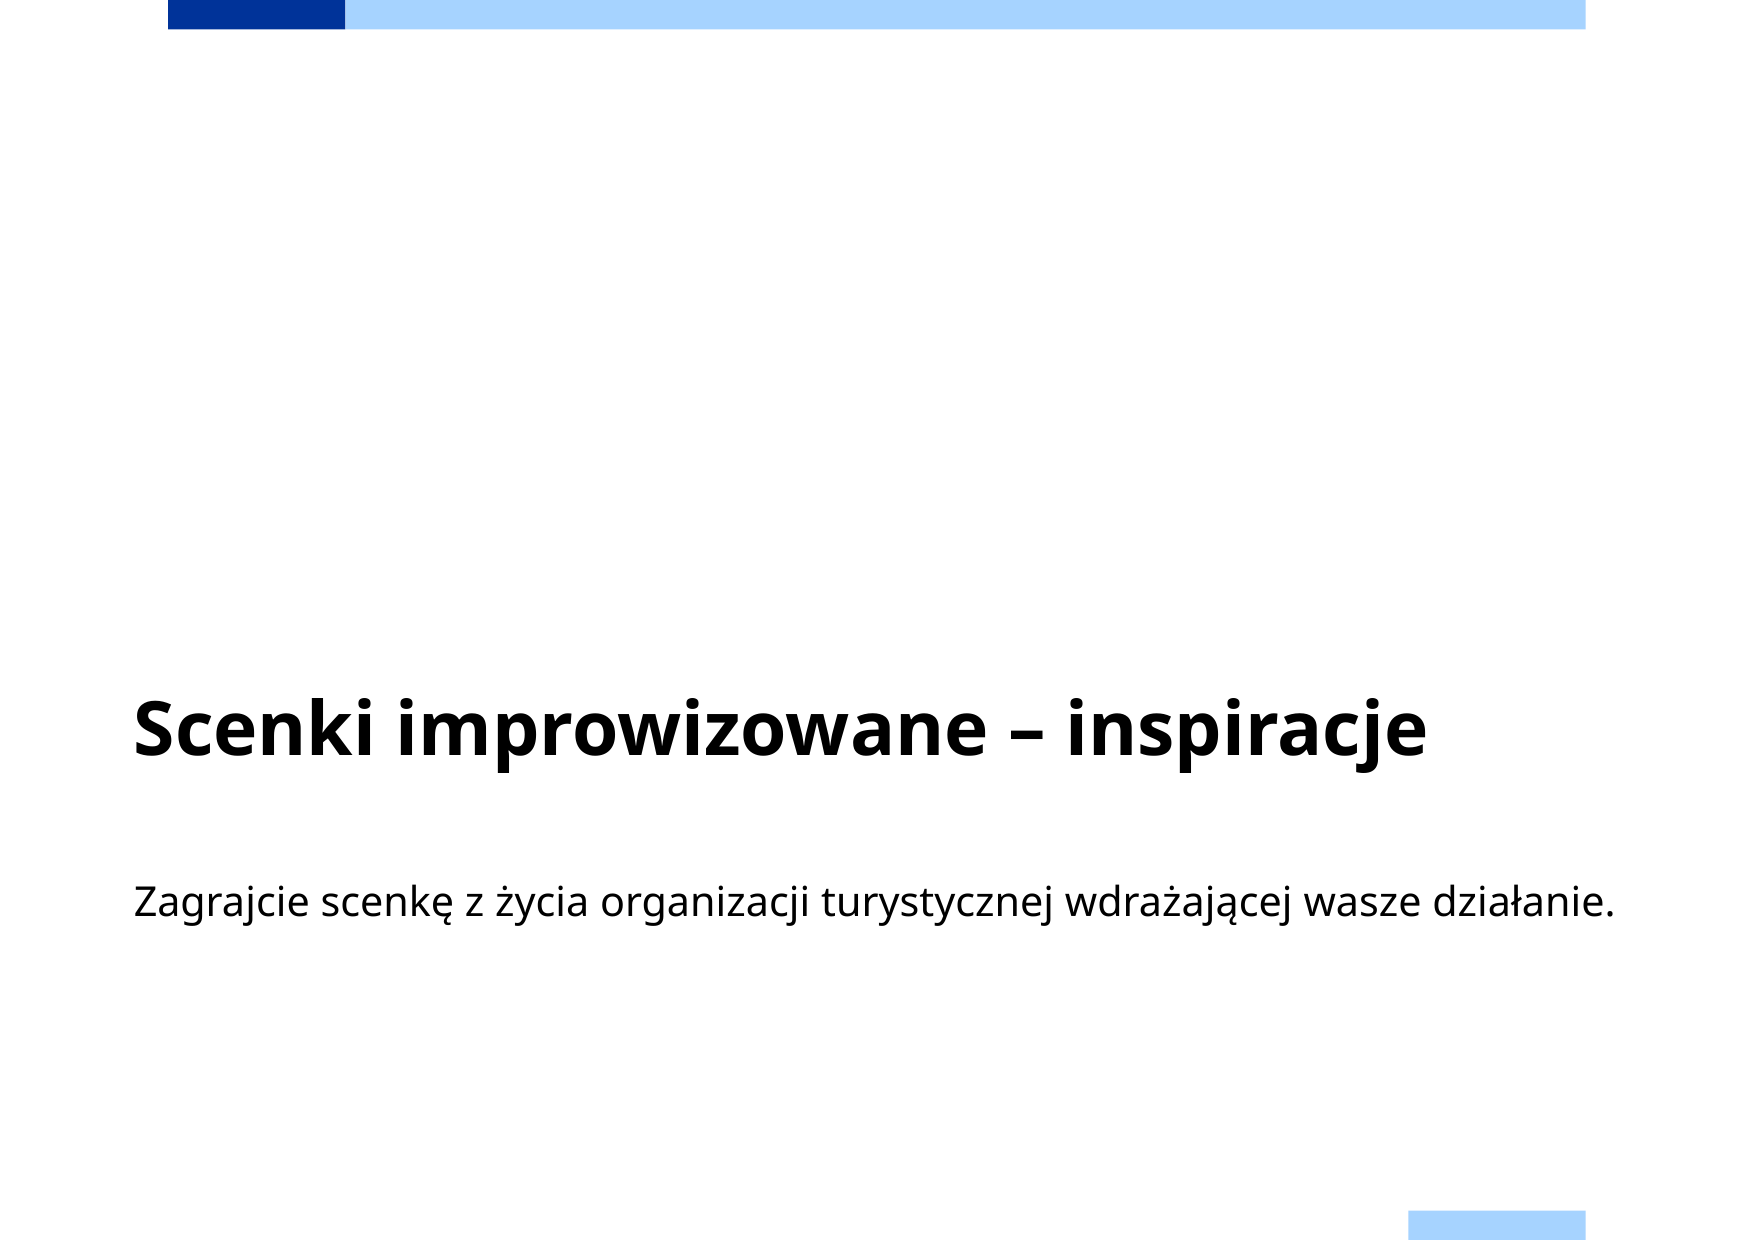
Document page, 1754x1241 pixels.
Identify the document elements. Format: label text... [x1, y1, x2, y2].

list Zagrajcie scenkę z życia organizacji turystycznej wdrażającej wasze działanie. [120, 843, 1633, 1006]
title Scenki improwizowane – inspiracje [120, 191, 1633, 777]
